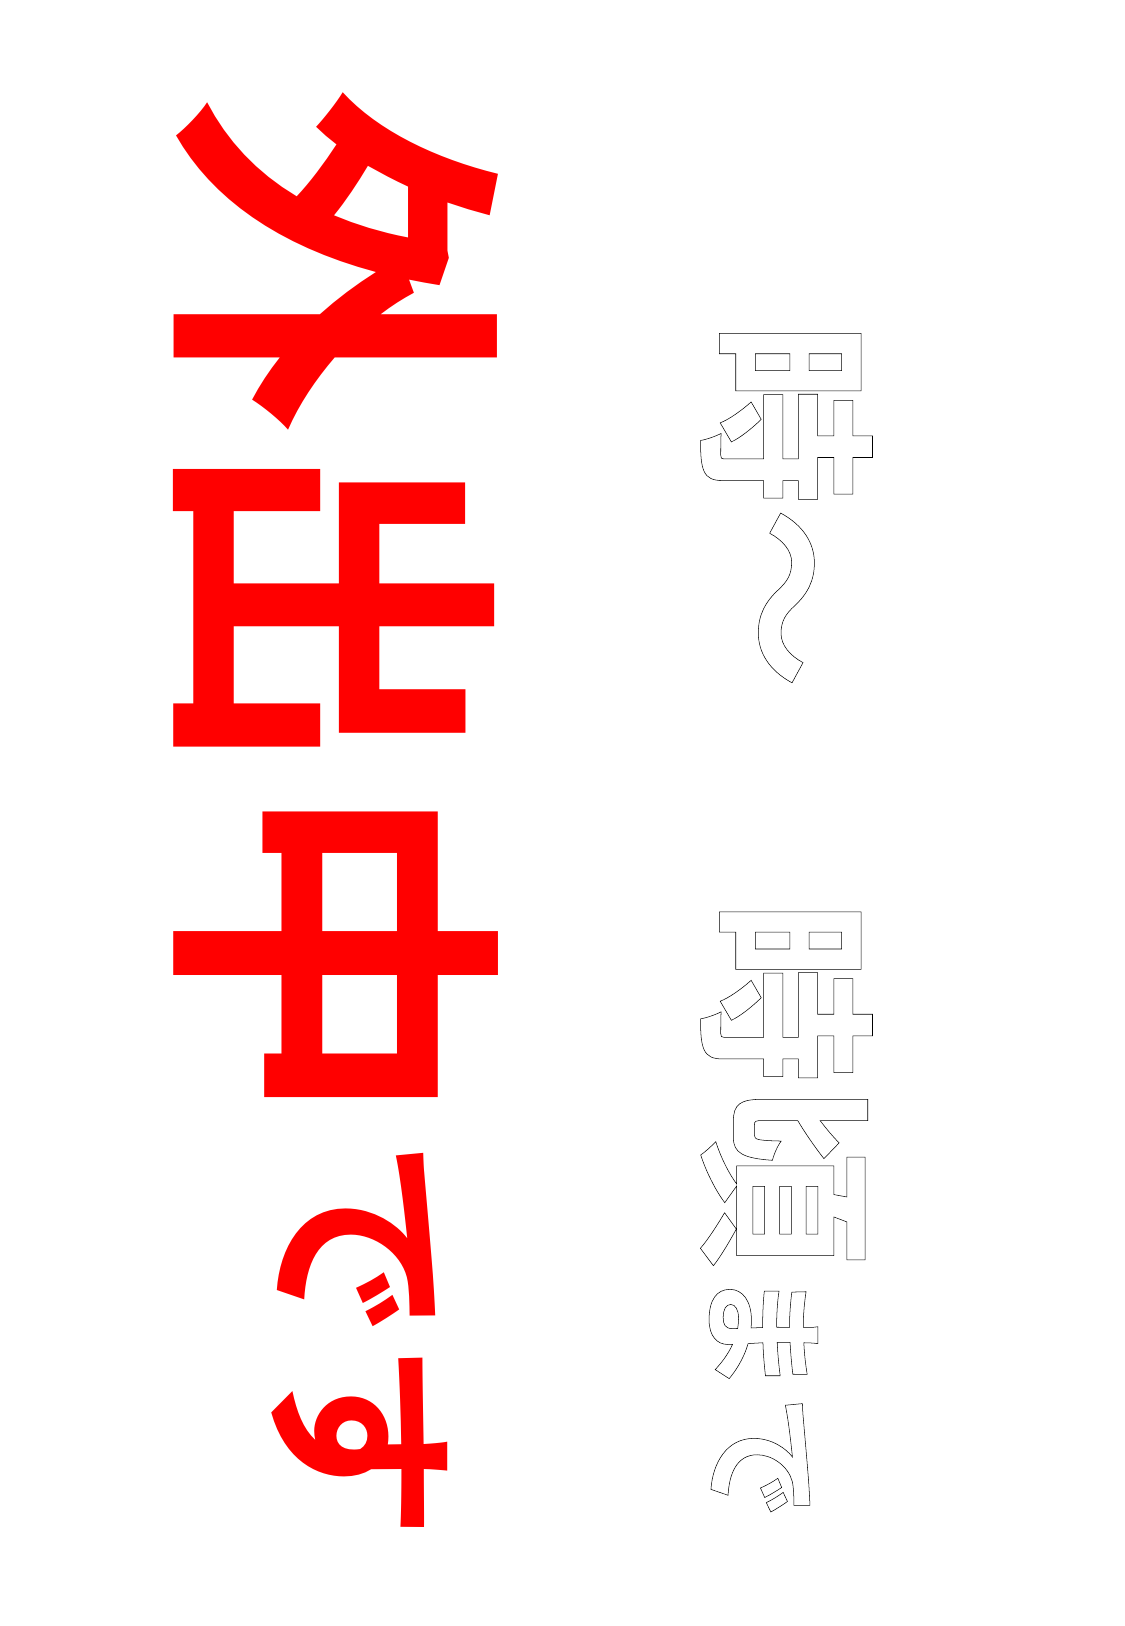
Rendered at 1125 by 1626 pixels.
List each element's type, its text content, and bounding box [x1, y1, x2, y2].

text_box 時頃まで [672, 892, 925, 1535]
text_box 時～ [672, 311, 925, 700]
text_box 外出中 [127, 74, 578, 1141]
text_box です [238, 1129, 512, 1551]
